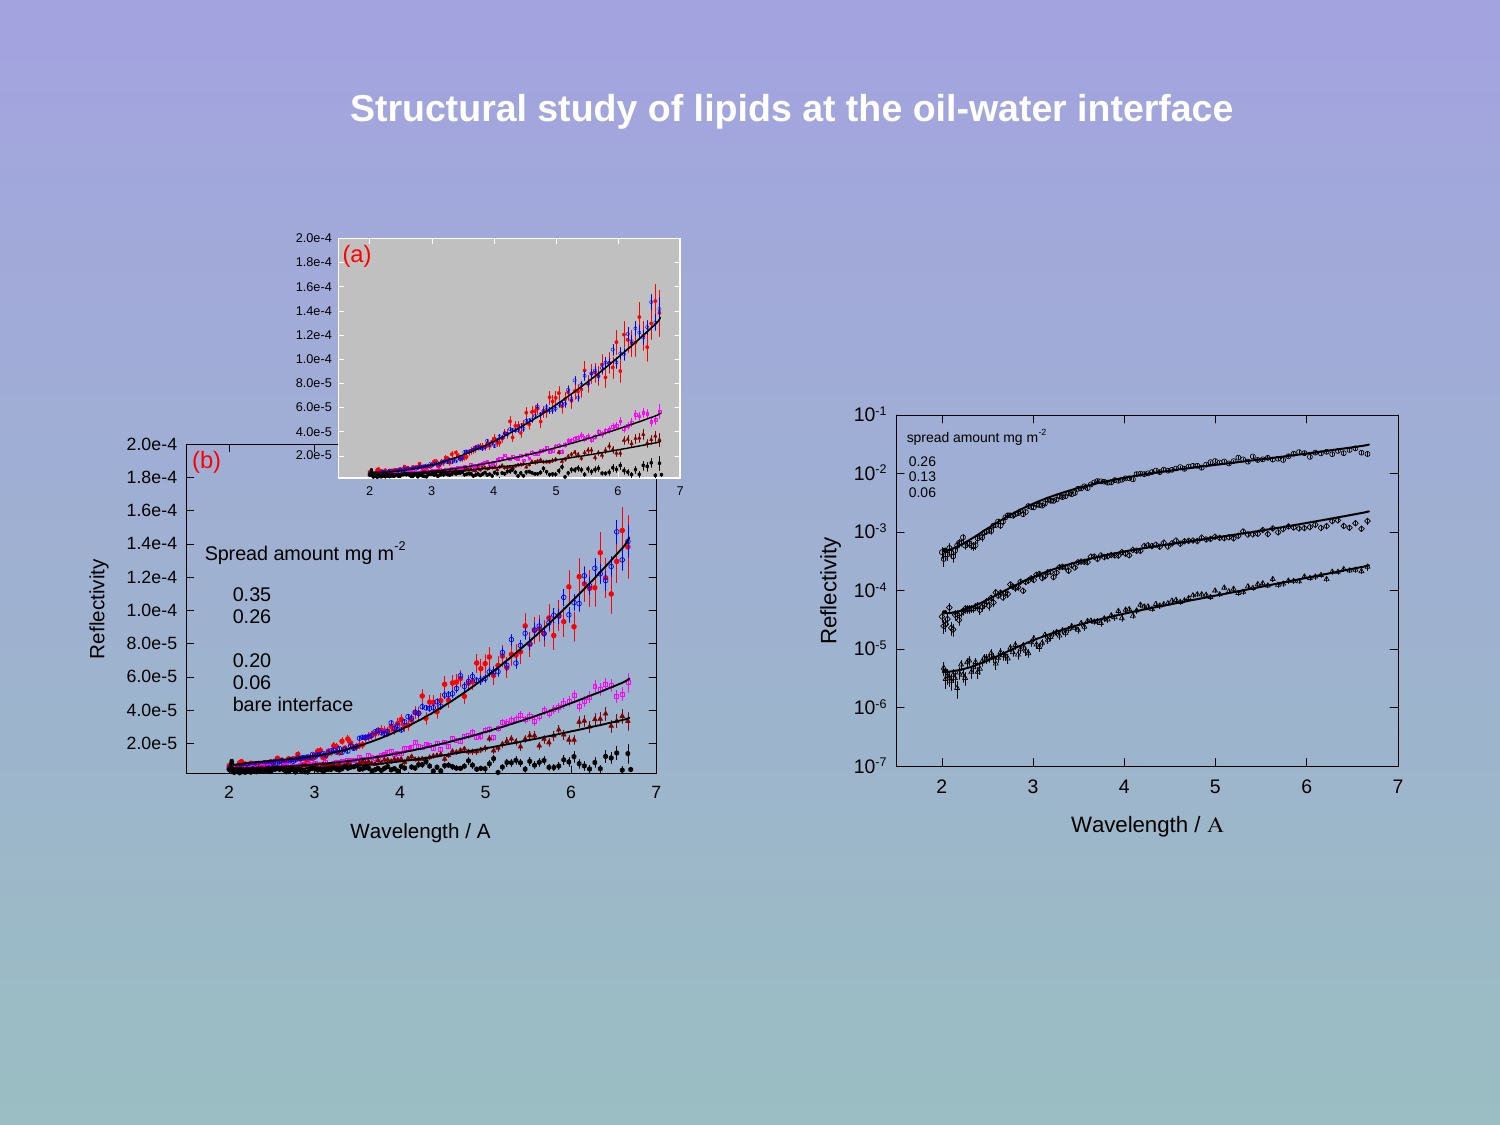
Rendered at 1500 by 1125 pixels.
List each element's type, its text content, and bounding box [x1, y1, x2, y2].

text_box Structural study of lipids at the oil-water interface [335, 76, 1250, 137]
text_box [34, 171, 935, 885]
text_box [809, 275, 1426, 966]
